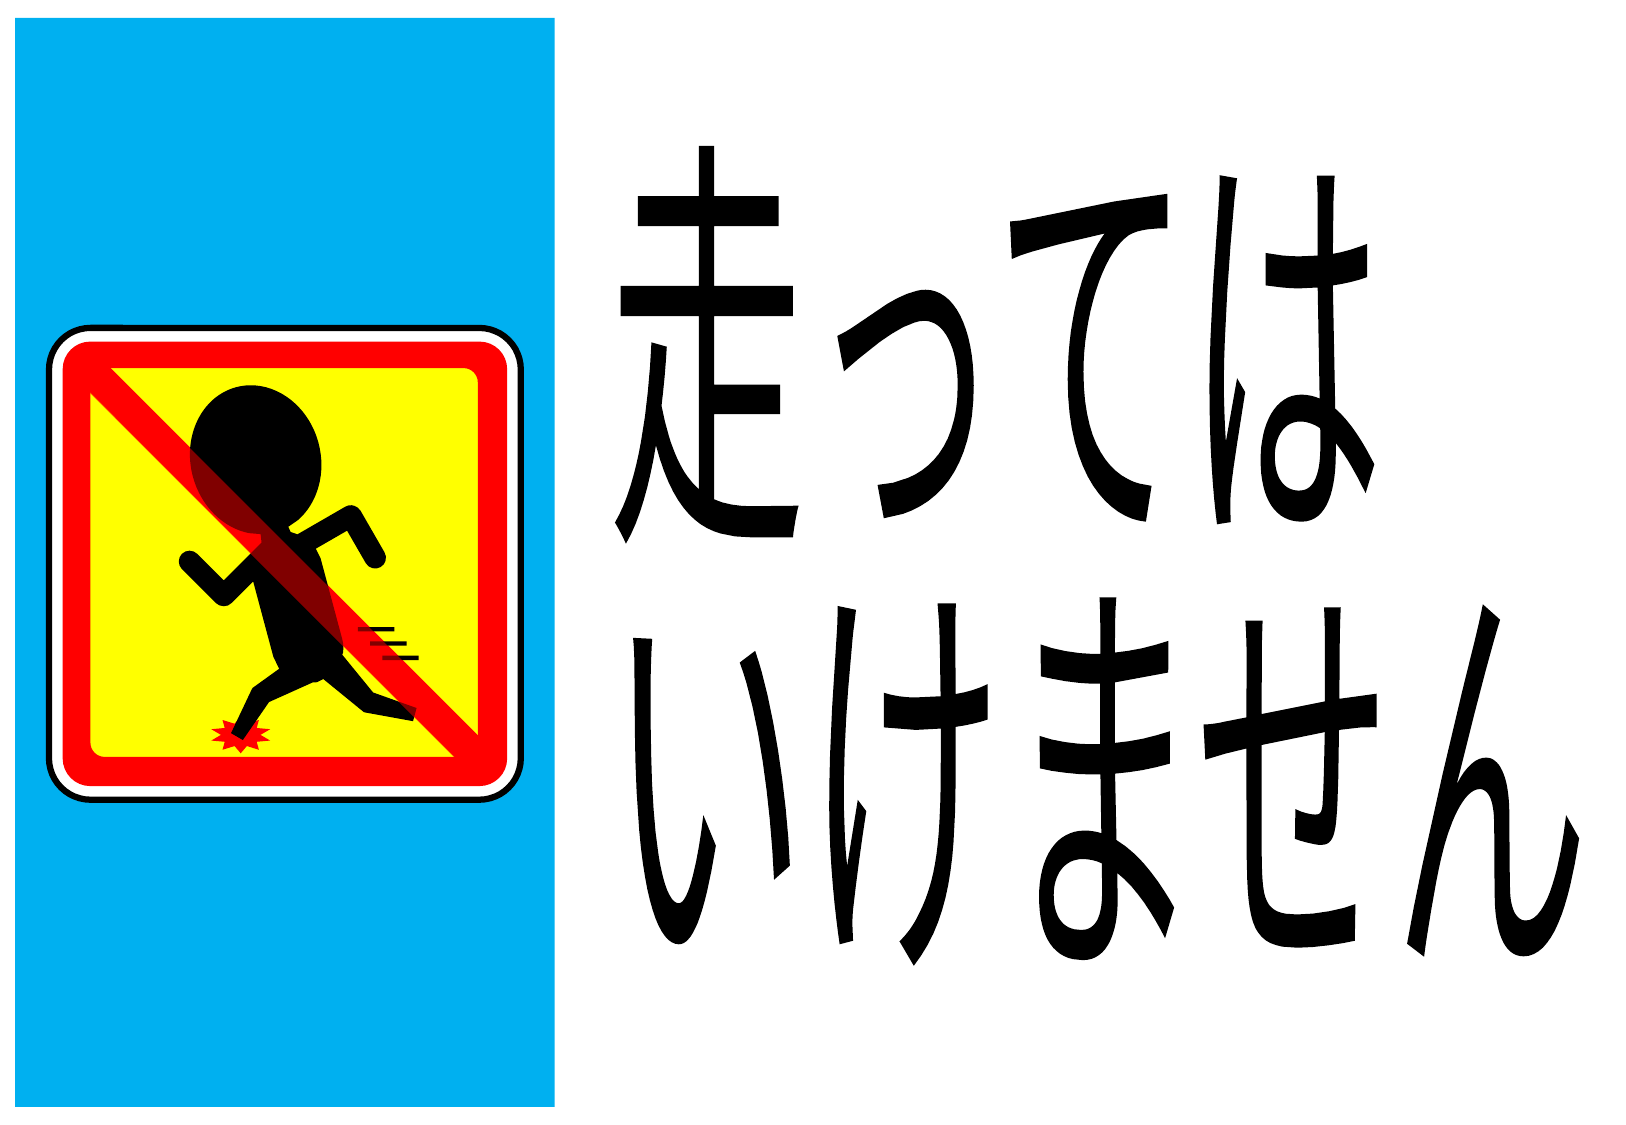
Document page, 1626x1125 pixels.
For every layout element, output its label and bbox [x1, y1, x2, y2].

text_box [13, 16, 557, 1109]
text_box [48, 327, 522, 800]
